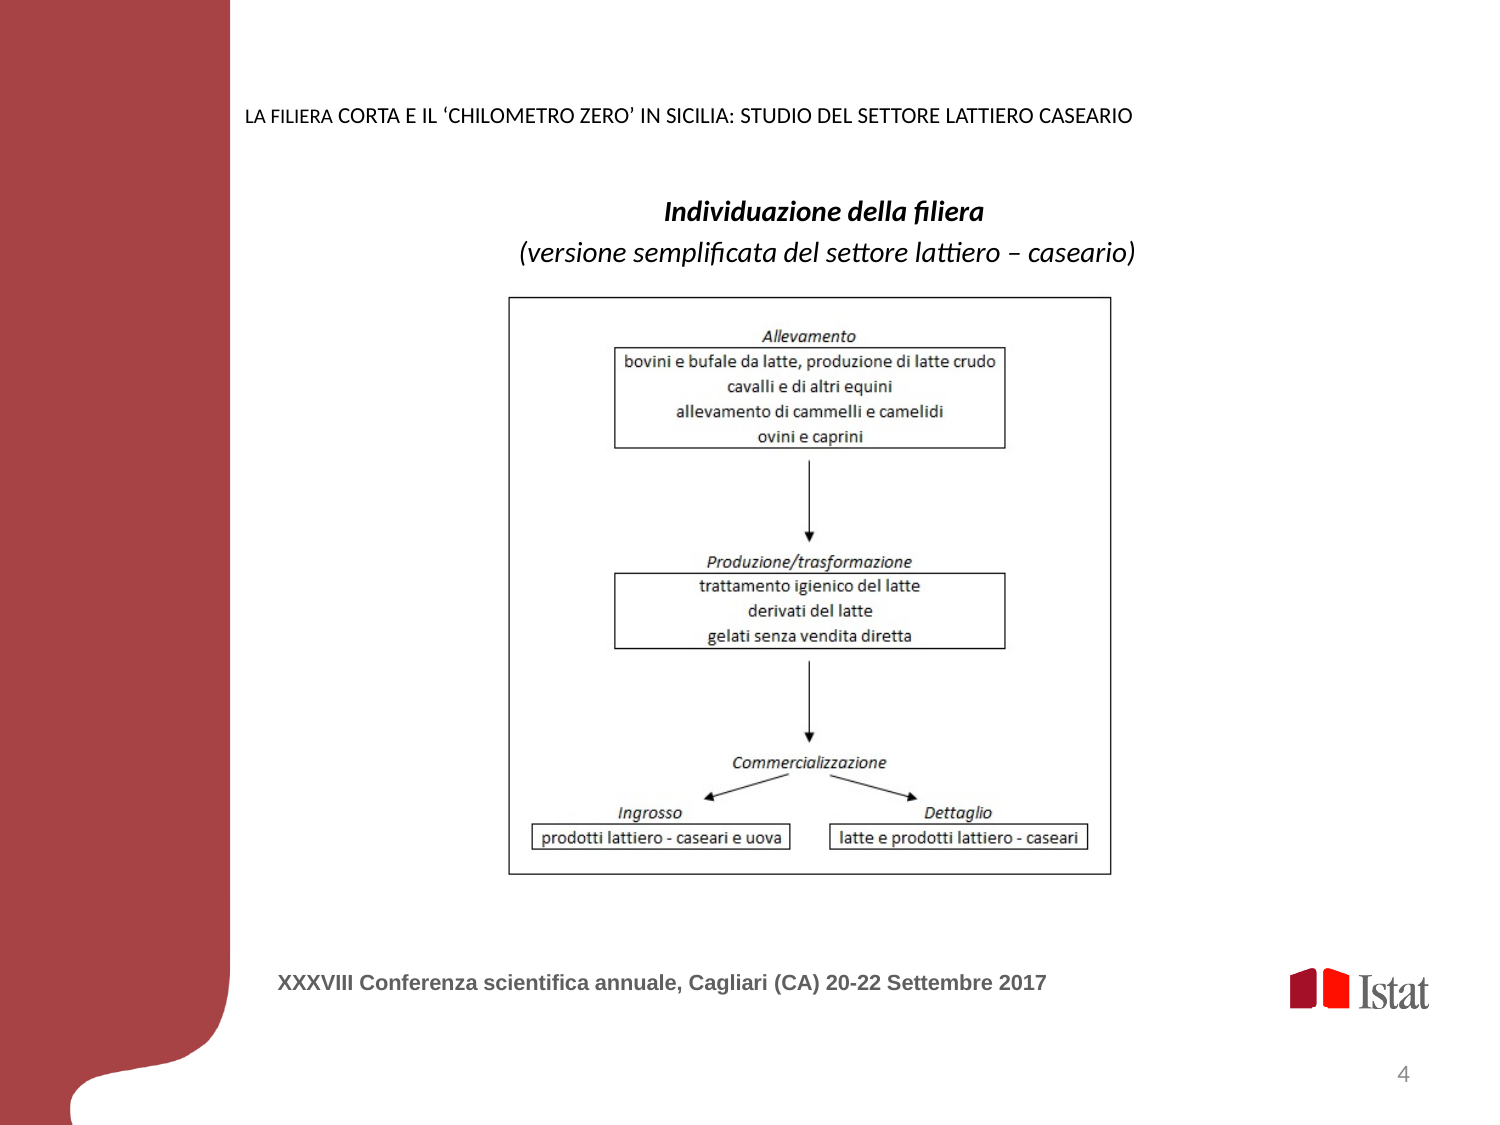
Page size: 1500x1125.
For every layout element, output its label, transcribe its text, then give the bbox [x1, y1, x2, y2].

text_box XXXVIII Conferenza scientifica annuale, Cagliari (CA) 20-22 Settembre 2017 [277, 968, 1058, 995]
slide_number 4 [1074, 1042, 1425, 1103]
picture [1290, 968, 1429, 1009]
picture [501, 290, 1117, 882]
picture [0, 0, 231, 1125]
list Individuazione della filiera (versione semplificata del settore lattiero – caseario) [235, 184, 1425, 1005]
title LA FILIERA CORTA E IL ‘CHILOMETRO ZERO’ IN SICILIA: STUDIO DEL SETTORE LATTIERO CASEARIO [235, 45, 1317, 184]
